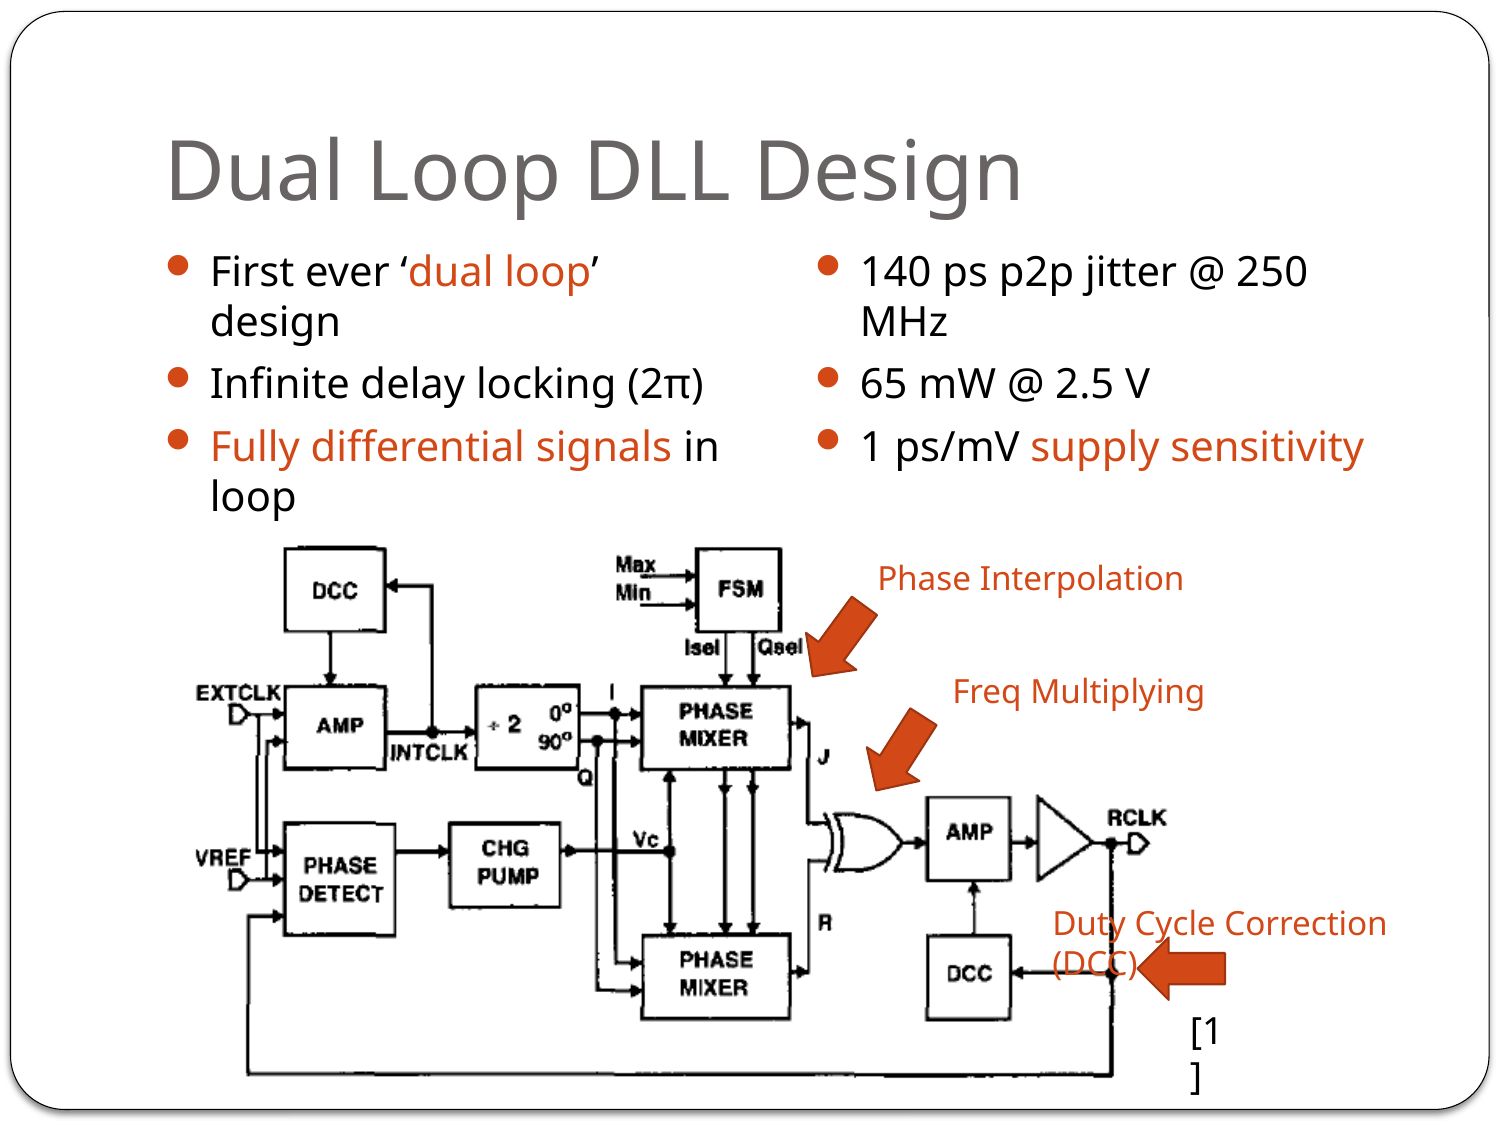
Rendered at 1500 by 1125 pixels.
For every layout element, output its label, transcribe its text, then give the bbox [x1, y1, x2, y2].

list First ever ‘dual loop’ design Infinite delay locking (2π) Fully differential signals in loop [150, 237, 750, 988]
title Dual Loop DLL Design [150, 45, 1425, 233]
picture [187, 499, 1187, 1101]
text_box Duty Cycle Correction (DCC) [1193, 894, 1463, 989]
text_box 140 ps p2p jitter @ 250 MHz 65 mW @ 2.5 V 1 ps/mV supply sensitivity [799, 237, 1400, 988]
text_box [1] [1191, 999, 1250, 1105]
